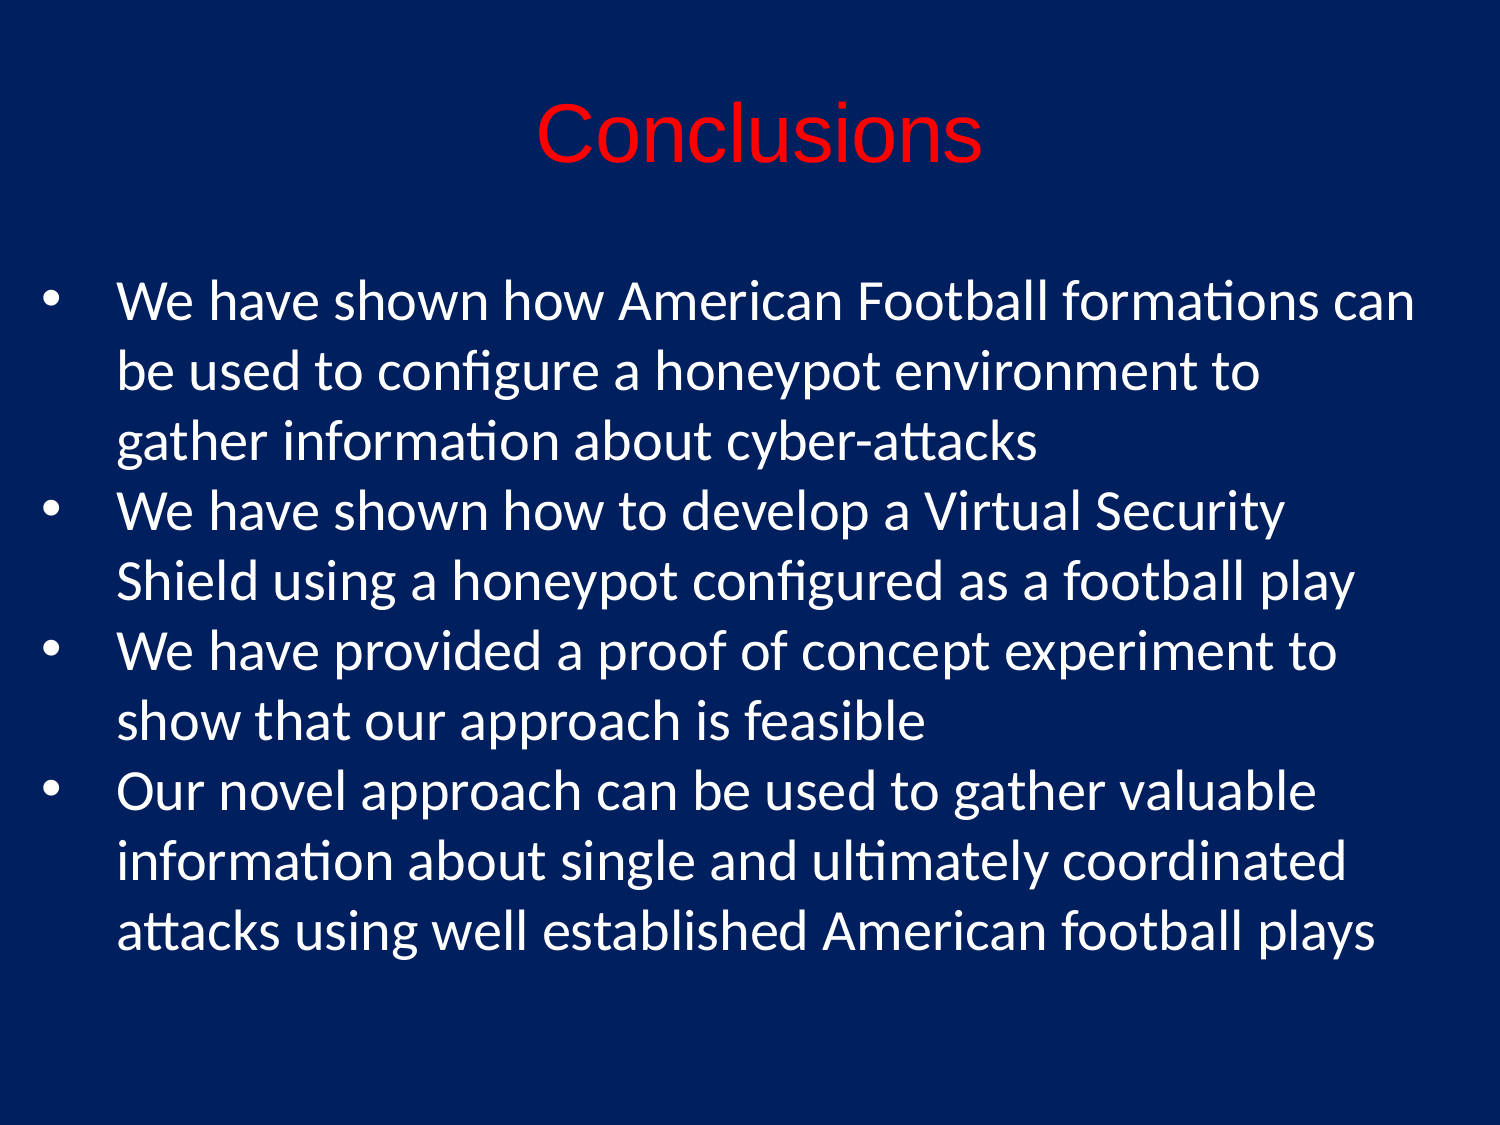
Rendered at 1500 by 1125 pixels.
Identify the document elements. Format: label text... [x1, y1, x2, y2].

title Conclusions [44, 53, 1456, 267]
text_box We have shown how American Football formations can be used to configure a honeypot environment to gather information about cyber-attacks We have shown how to develop a Virtual Security Shield using a honeypot configured as a football play We have provided a proof of concept experiment to show that our approach is feasible Our novel approach can be used to gather valuable information about single and ultimately coordinated attacks using well established American football plays [41, 262, 1422, 963]
